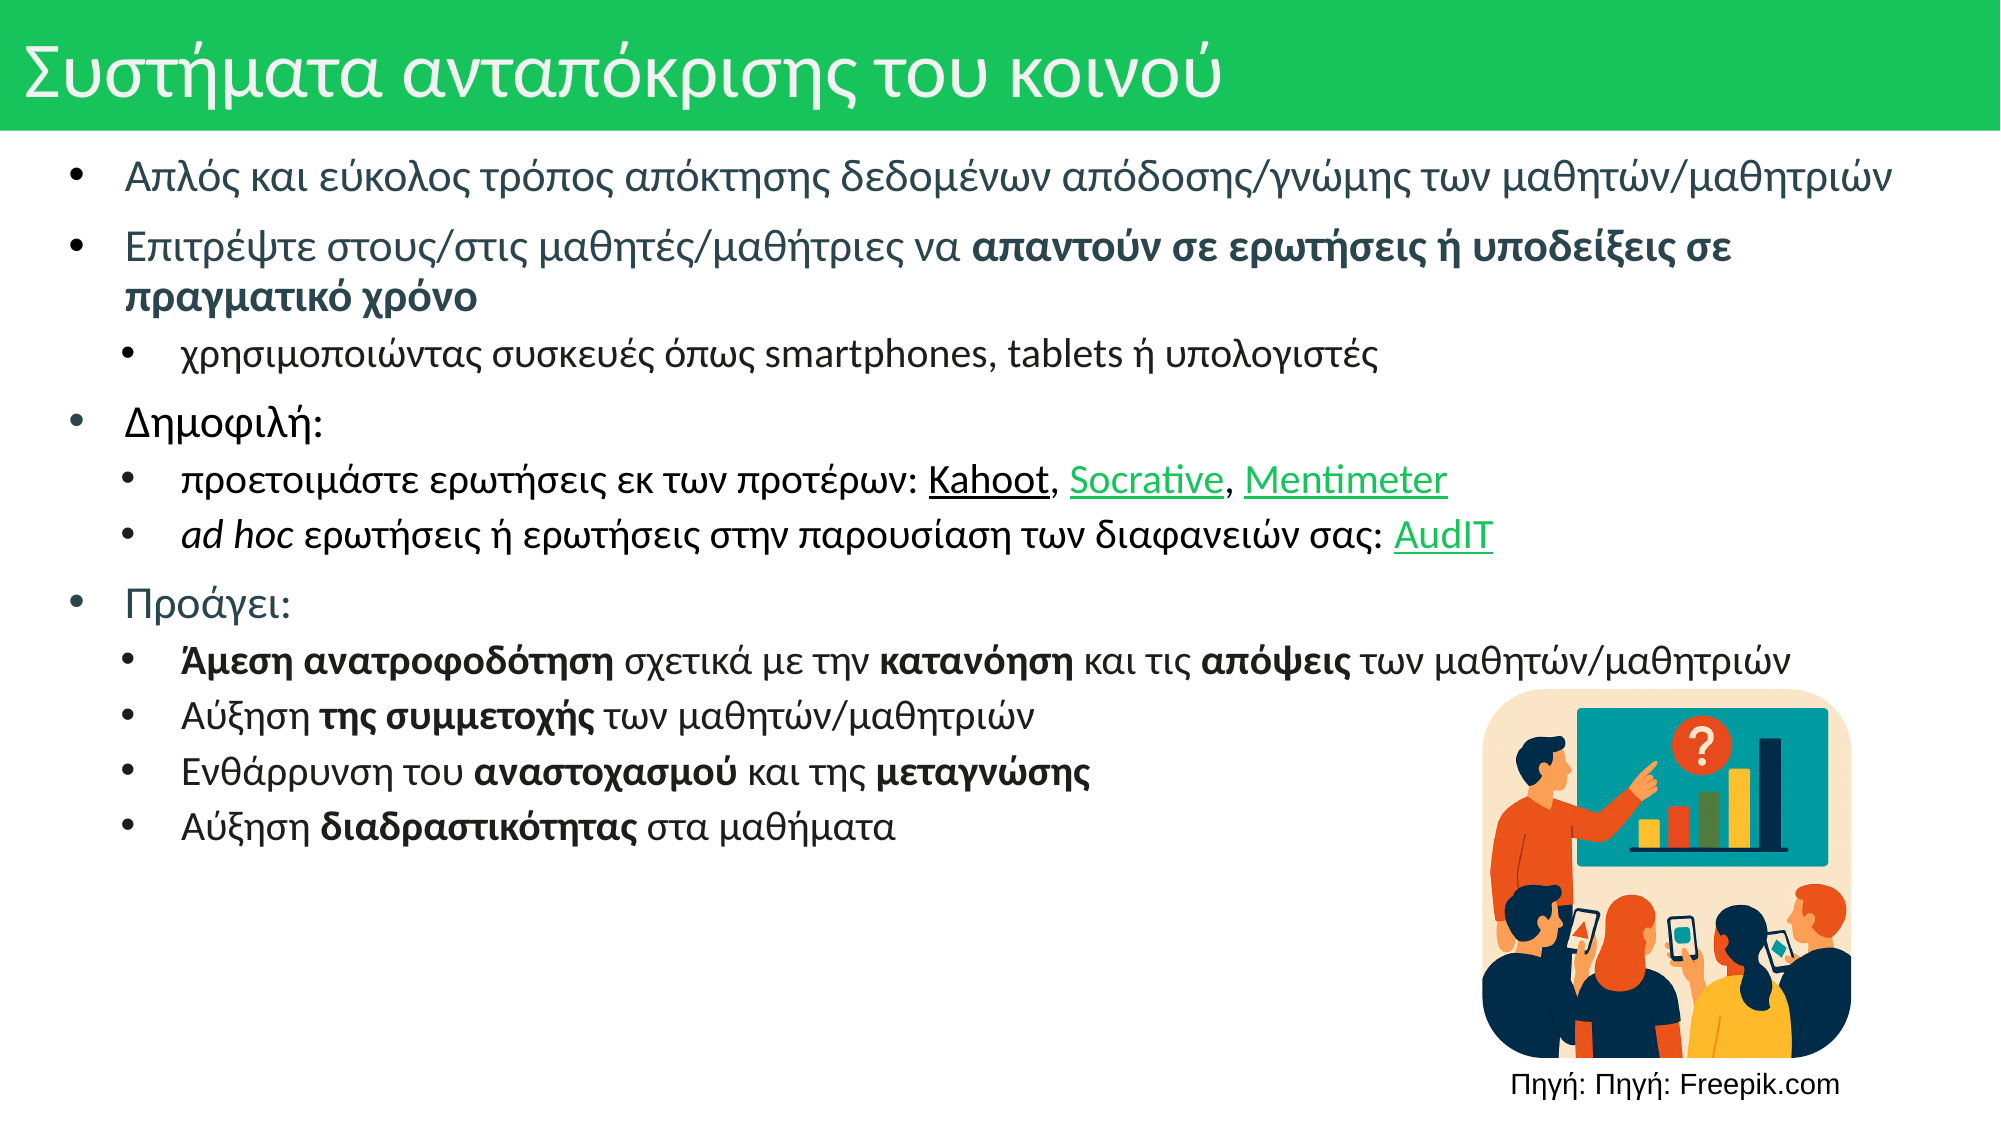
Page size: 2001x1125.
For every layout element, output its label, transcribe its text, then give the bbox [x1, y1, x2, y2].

picture [1482, 688, 1852, 1059]
list Απλός και εύκολος τρόπος απόκτησης δεδομένων απόδοσης/γνώμης των μαθητών/μαθητριών Επιτρέψτε στους/στις μαθητές/μαθήτριες να απαντούν σε ερωτήσεις ή υποδείξεις σε πραγματικό χρόνο χρησιμοποιώντας συσκευές όπως smartphones, tablets ή υπολογιστές Δημοφιλή: προετοιμάστε ερωτήσεις εκ των προτέρων: Kahoot, Socrative, Mentimeter ad hoc ερωτήσεις ή ερωτήσεις στην παρουσίαση των διαφανειών σας: AudIT Προάγει: Άμεση ανατροφοδότηση σχετικά με την κατανόηση και τις απόψεις των μαθητών/μαθητριών Αύξηση της συμμετοχής των μαθητών/μαθητριών Ενθάρρυνση του αναστοχασμού και της μεταγνώσης Αύξηση διαδραστικότητας στα μαθήματα [16, 144, 1976, 1108]
text_box Πηγή: Πηγή: Freepik.com [1495, 1057, 1896, 1108]
title Συστήματα ανταπόκρισης του κοινού [16, 13, 1976, 131]
